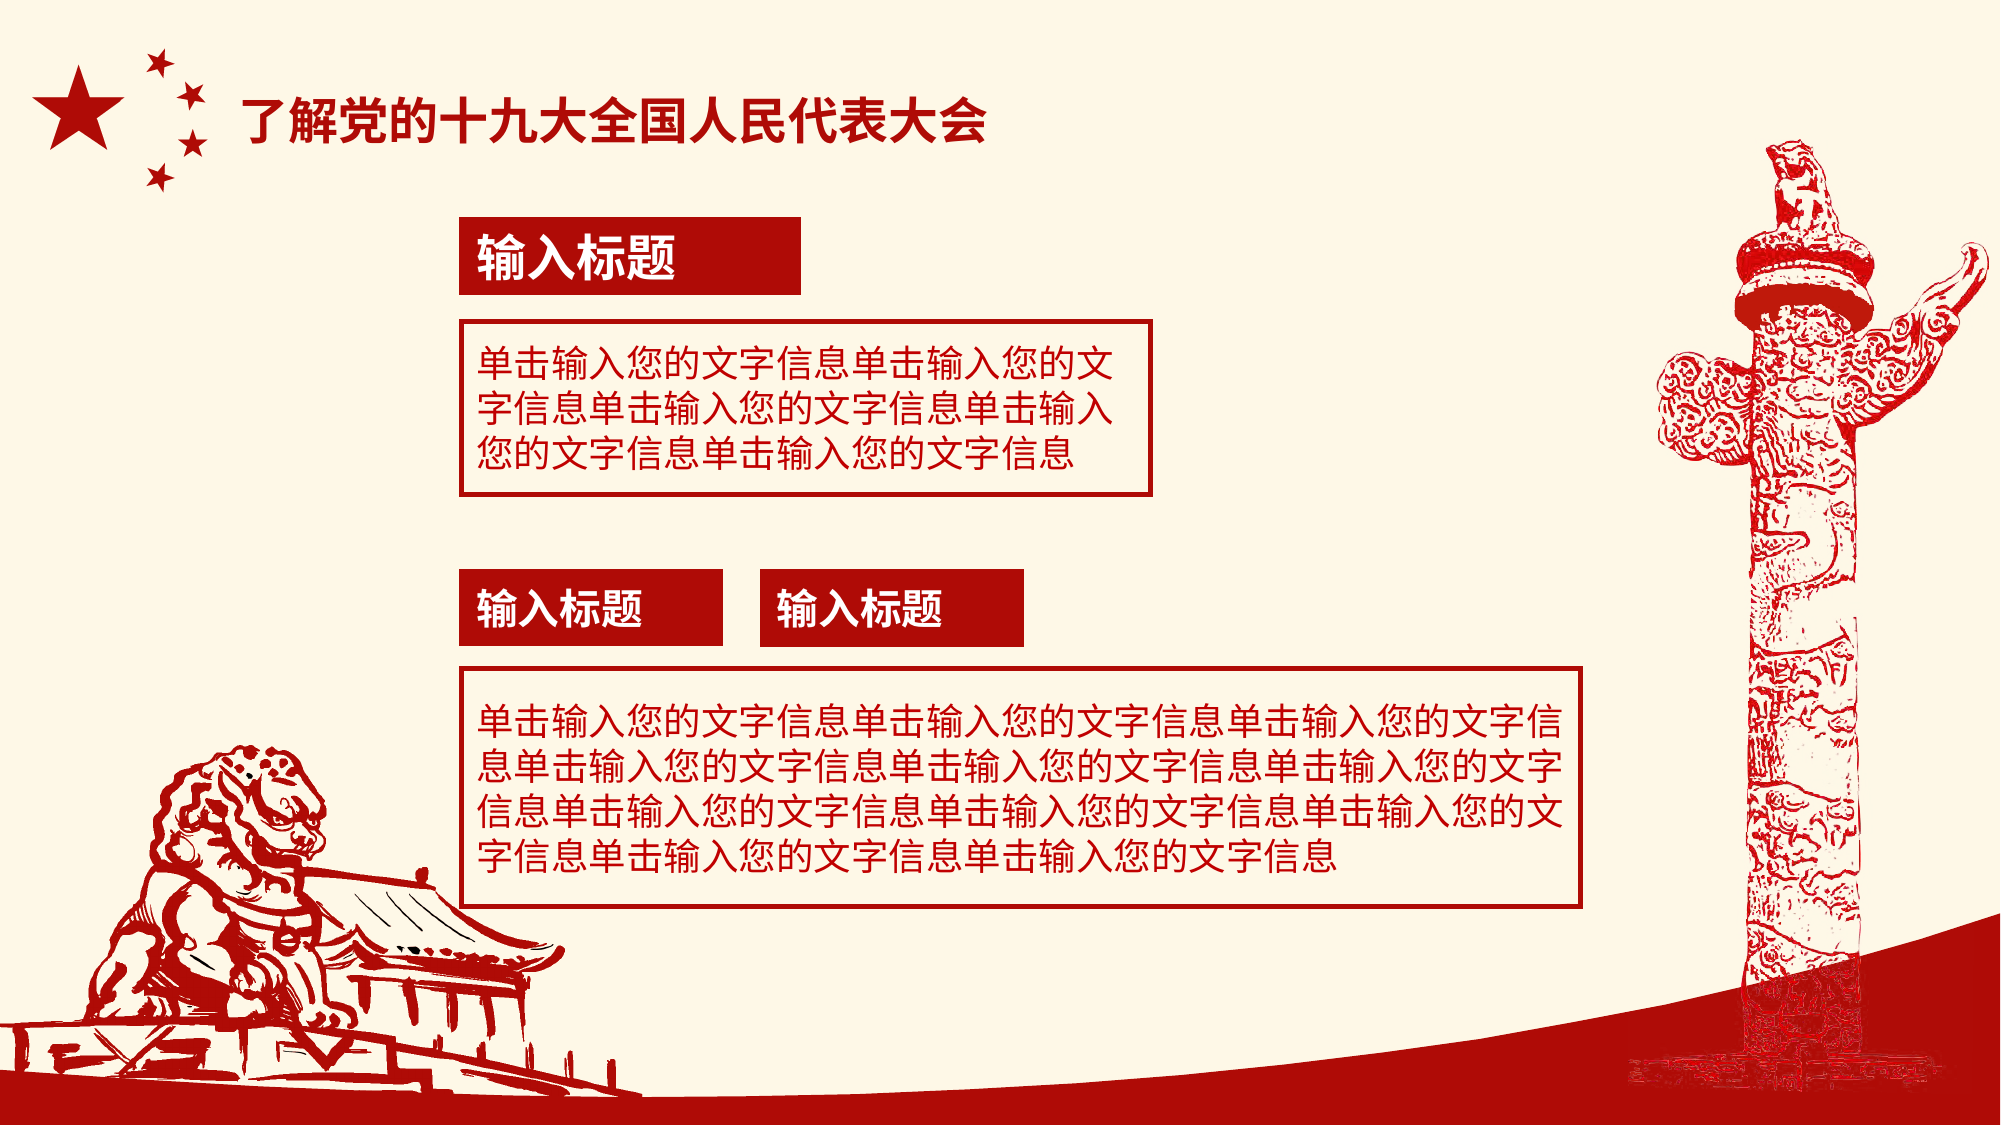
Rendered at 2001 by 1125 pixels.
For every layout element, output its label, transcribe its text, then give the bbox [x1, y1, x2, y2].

text_box 输入标题 [761, 571, 1022, 646]
text_box 单击输入您的文字信息单击输入您的文字信息单击输入您的文字信息单击输入您的文字信息单击输入您的文字信息单击输入您的文字信息单击输入您的文字信息单击输入您的文字信息单击输入您的文字信息单击输入您的文字信息单击输入您的文字信息 [460, 667, 1582, 908]
text_box 输入标题 [460, 219, 800, 294]
text_box 了解党的十九大全国人民代表大会 [223, 81, 1003, 157]
picture [1628, 21, 2000, 1125]
picture [0, 563, 702, 1097]
picture [22, 21, 220, 219]
text_box 输入标题 [460, 570, 722, 645]
text_box 单击输入您的文字信息单击输入您的文字信息单击输入您的文字信息单击输入您的文字信息单击输入您的文字信息 [460, 320, 1152, 496]
